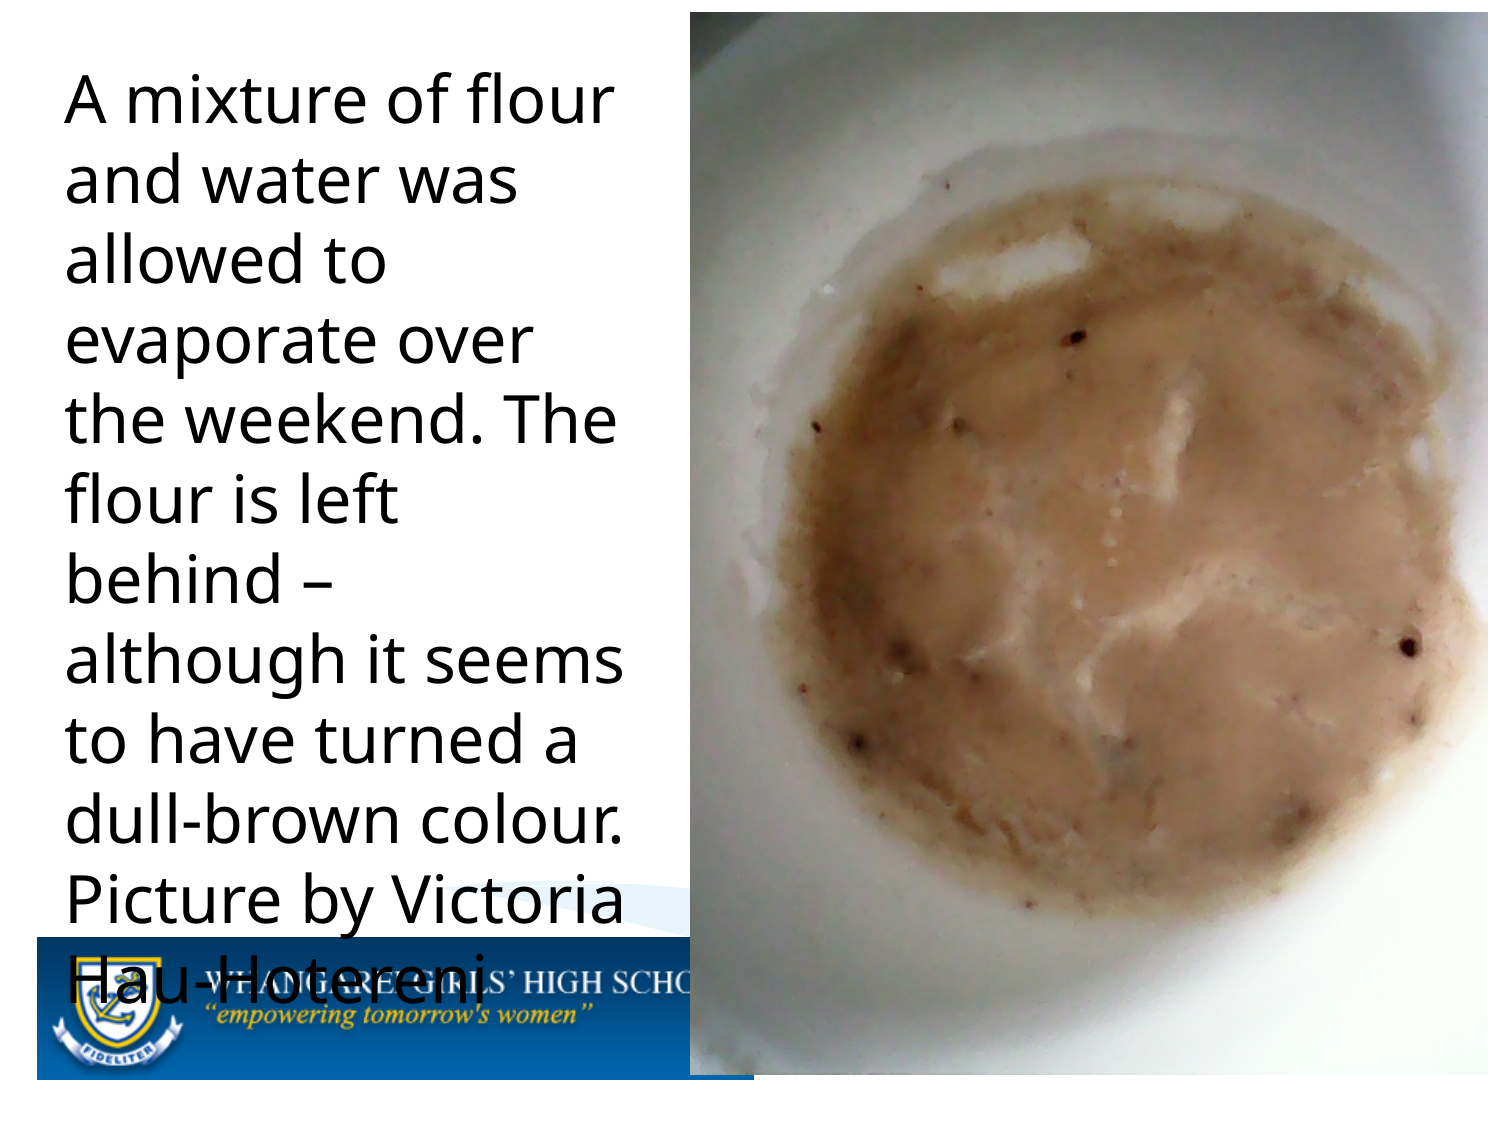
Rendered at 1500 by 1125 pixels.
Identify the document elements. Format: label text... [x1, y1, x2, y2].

picture [37, 12, 1488, 1080]
text_box A mixture of flour and water was allowed to evaporate over the weekend. The flour is left behind – although it seems to have turned a dull-brown colour. Picture by Victoria Hau-Hotereni [49, 49, 650, 935]
